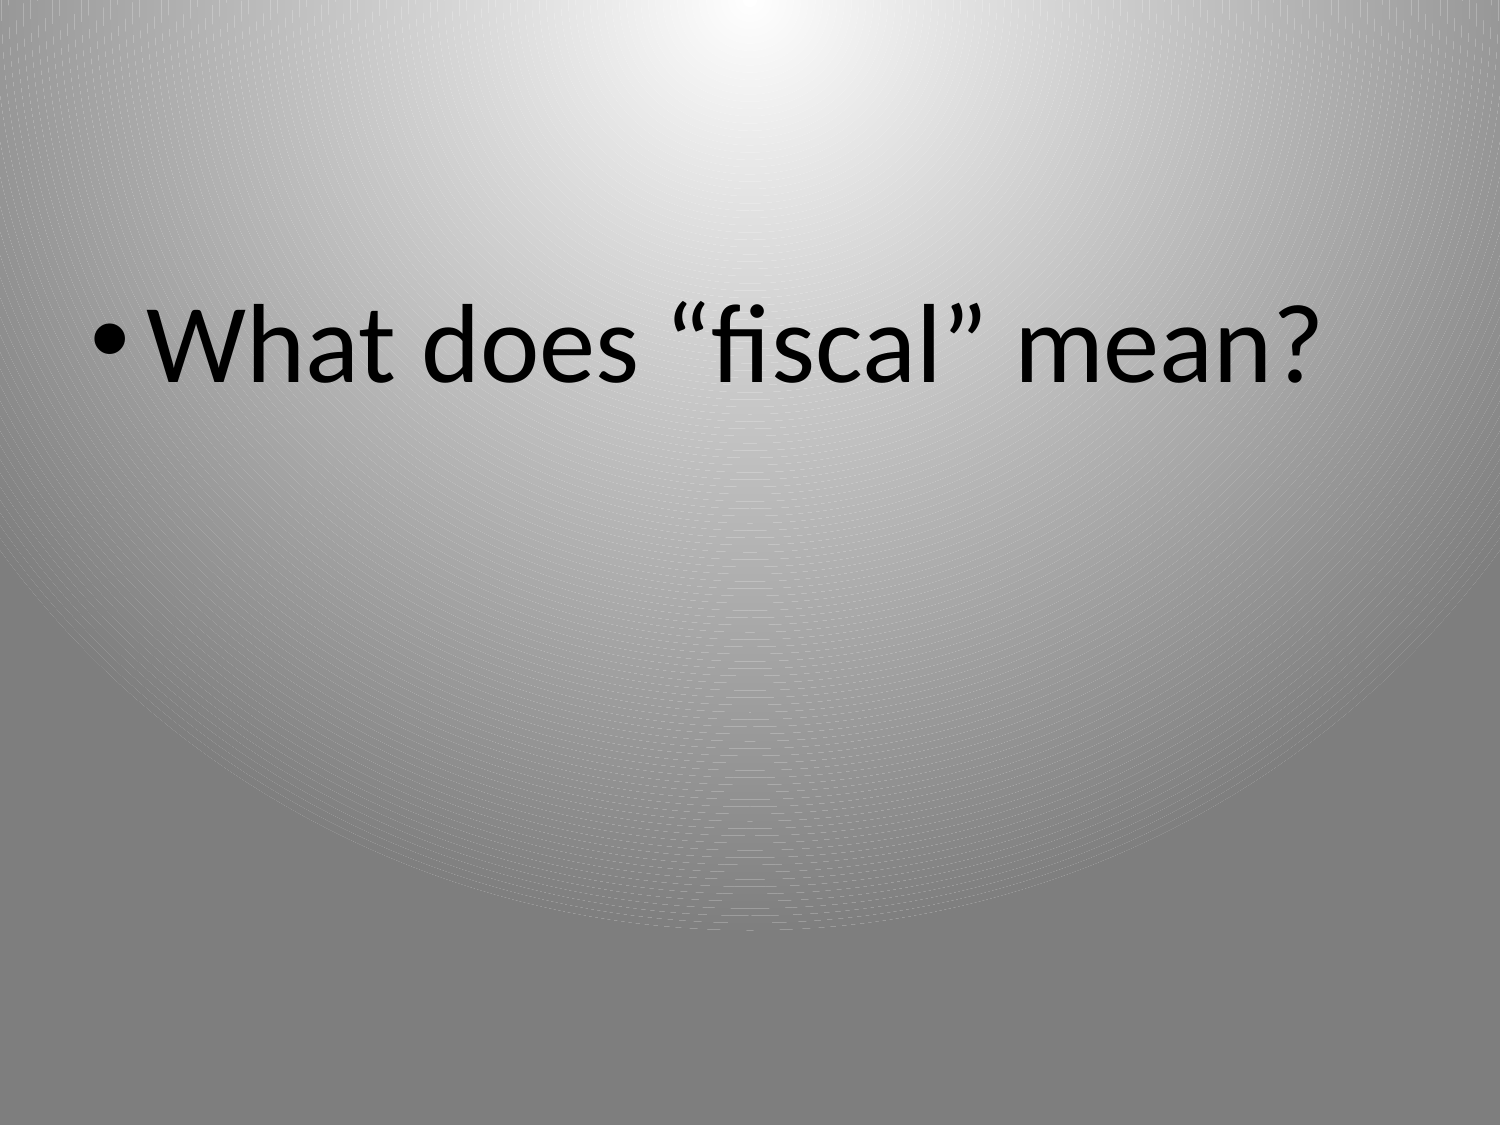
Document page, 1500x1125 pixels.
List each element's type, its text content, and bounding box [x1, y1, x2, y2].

list What does “fiscal” mean? [75, 262, 1425, 1005]
